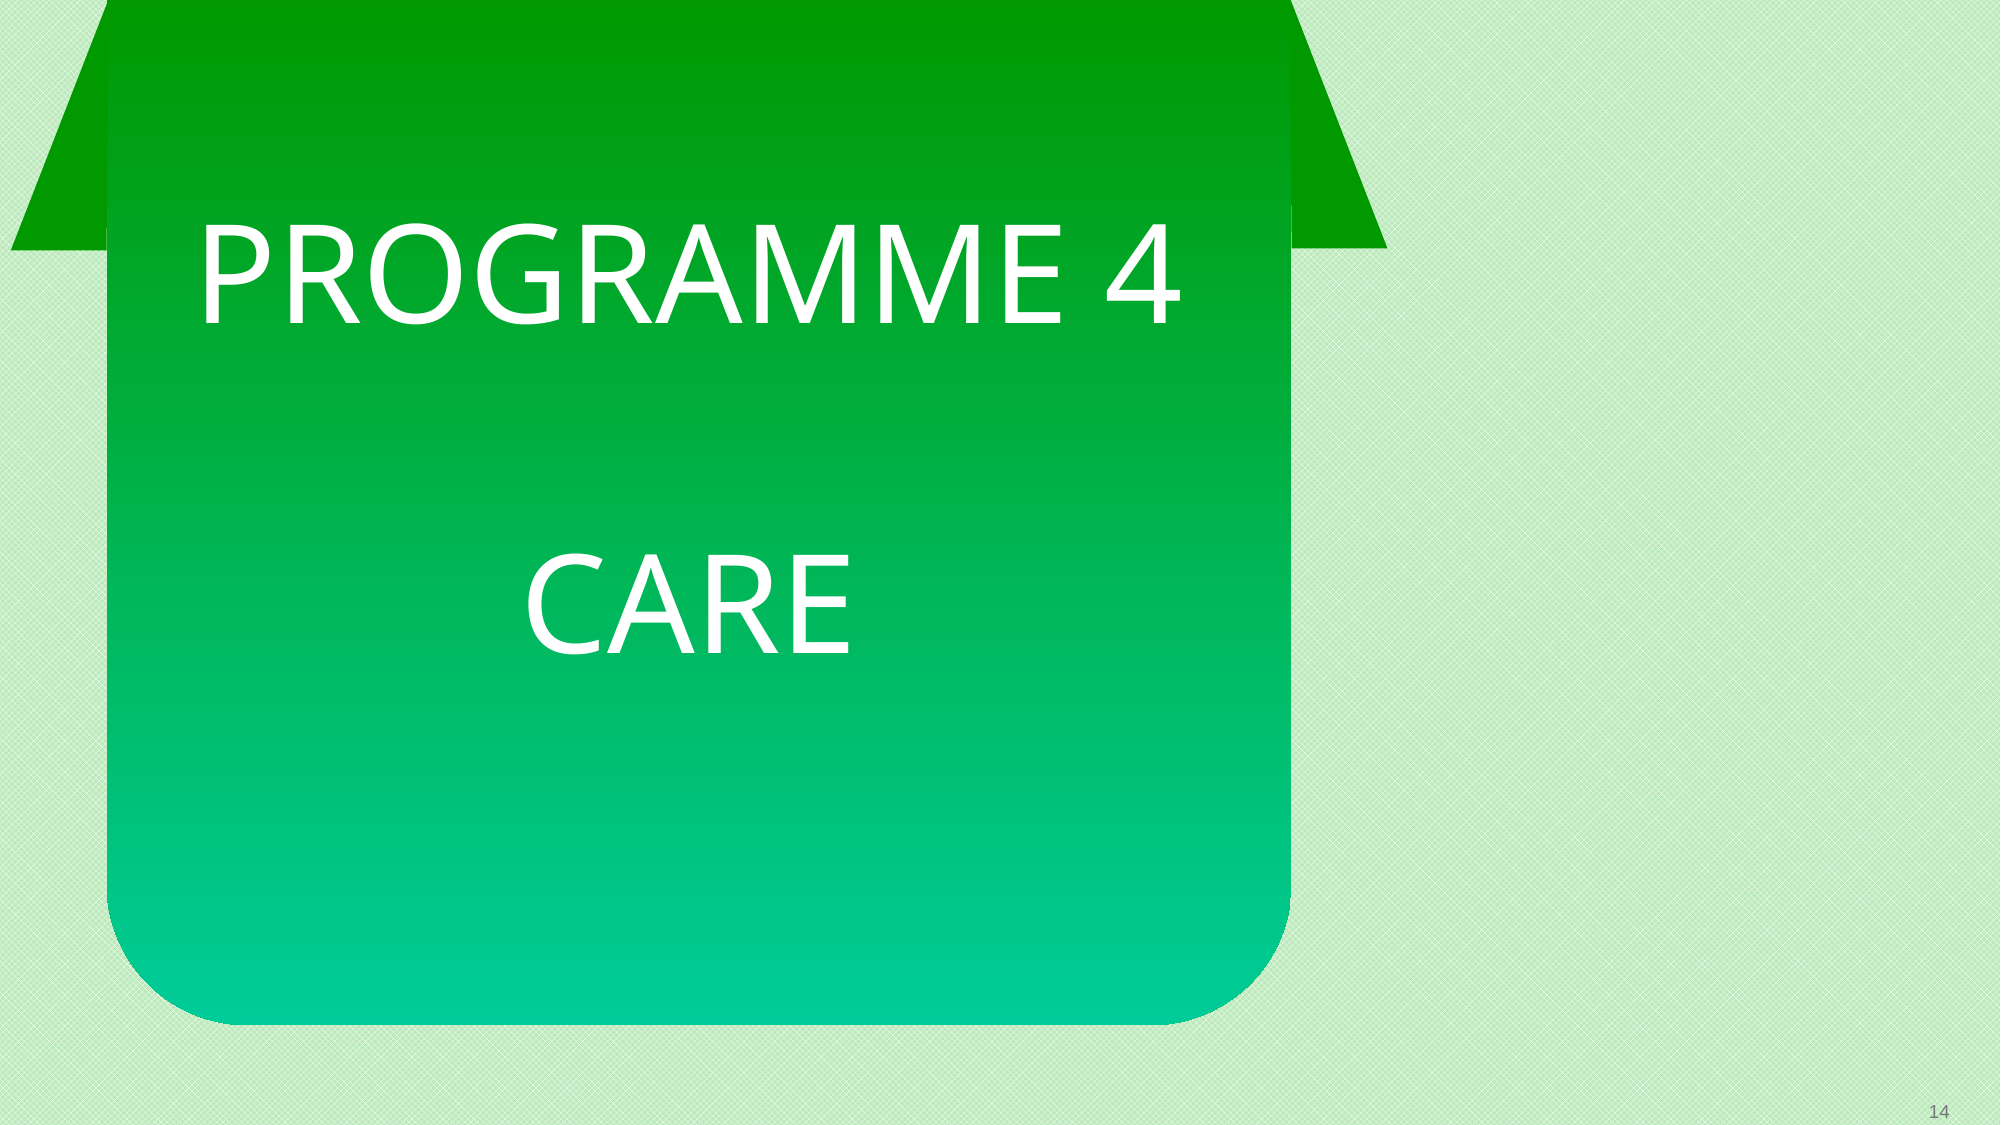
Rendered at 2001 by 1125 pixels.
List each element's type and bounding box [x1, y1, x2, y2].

text_box [10, 0, 1388, 1026]
